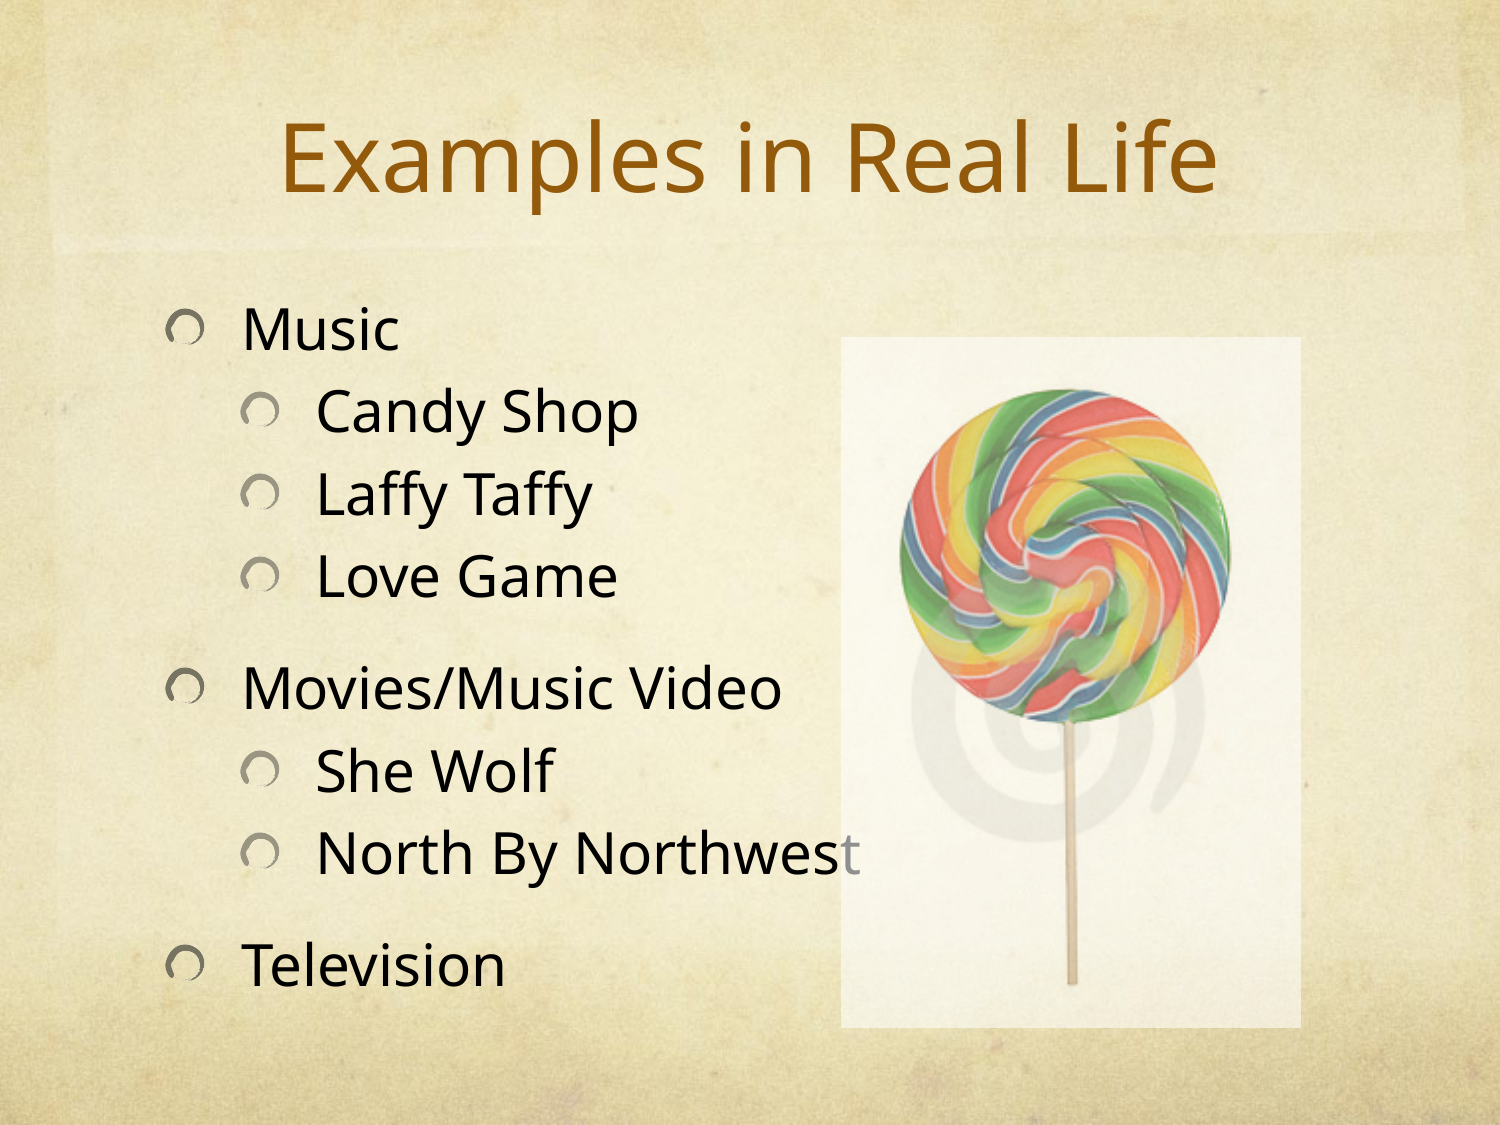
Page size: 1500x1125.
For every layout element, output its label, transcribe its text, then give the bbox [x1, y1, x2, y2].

title Examples in Real Life [150, 82, 1350, 225]
list Music Candy Shop Laffy Taffy Love Game Movies/Music Video She Wolf North By Northwest Television [150, 284, 1350, 1100]
picture [0, 0, 1500, 1125]
